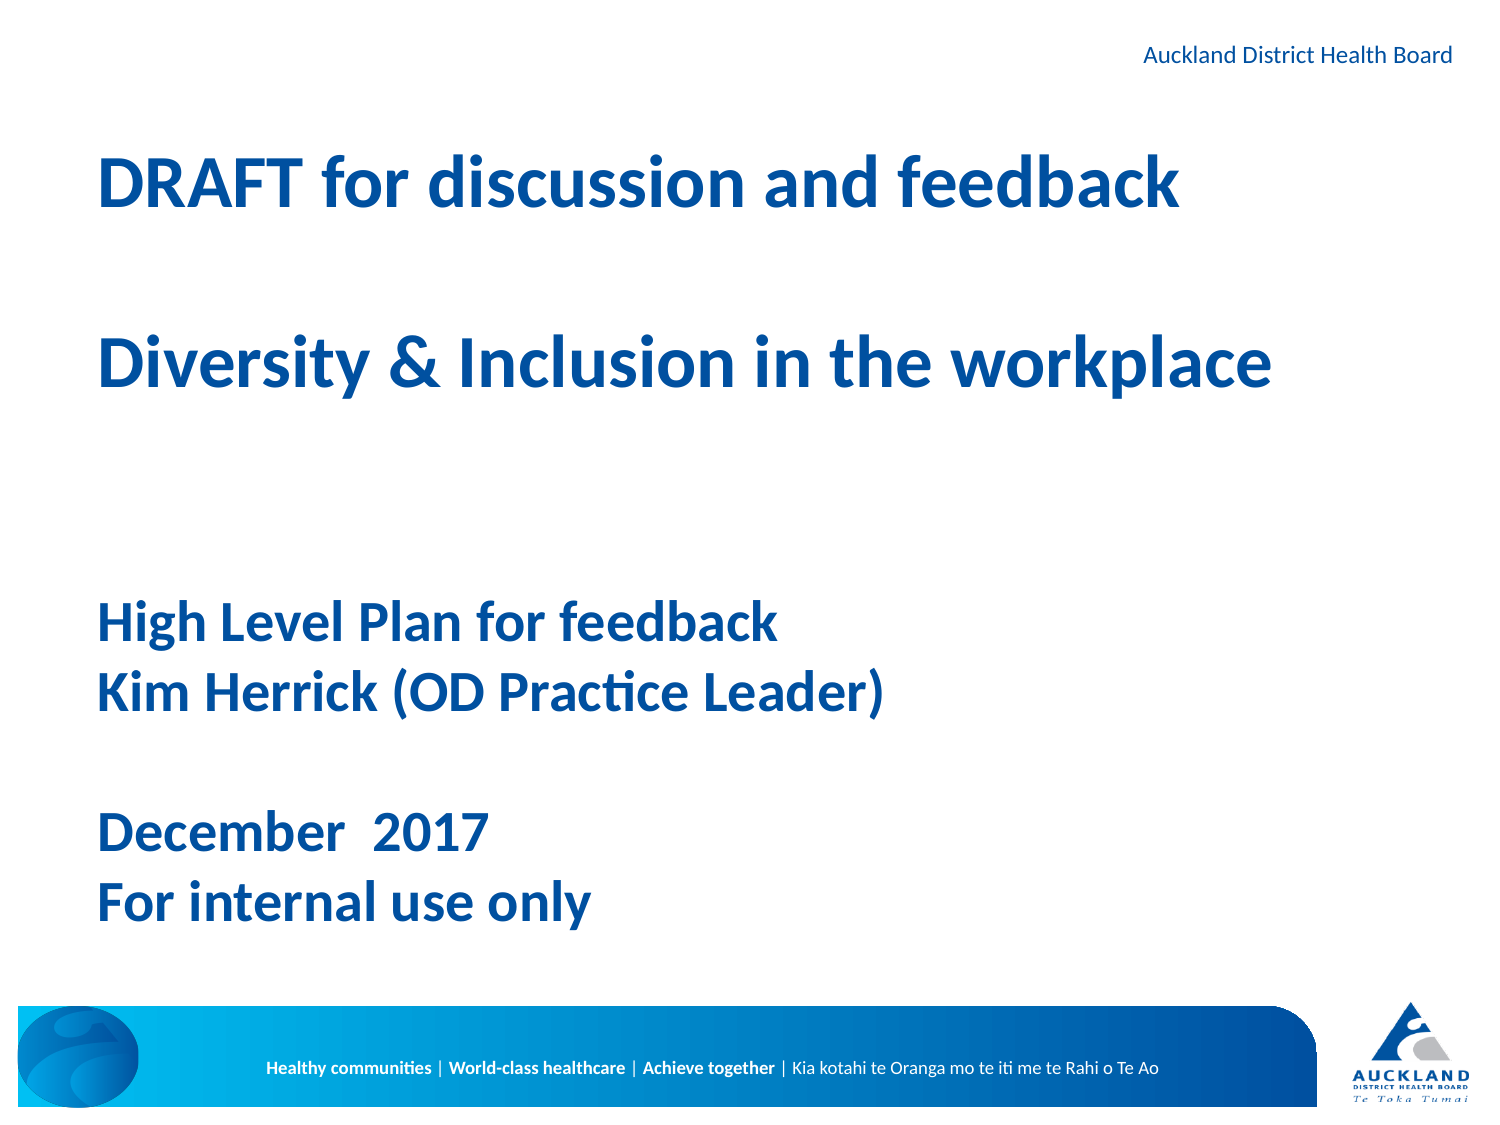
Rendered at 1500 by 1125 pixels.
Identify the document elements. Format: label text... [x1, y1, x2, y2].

picture [1352, 1000, 1469, 1102]
picture [33, 1006, 137, 1104]
text_box DRAFT for discussion and feedback Diversity & Inclusion in the workplace High Level Plan for feedback Kim Herrick (OD Practice Leader) December 2017 For internal use only [82, 125, 1290, 941]
picture [75, 1097, 89, 1108]
